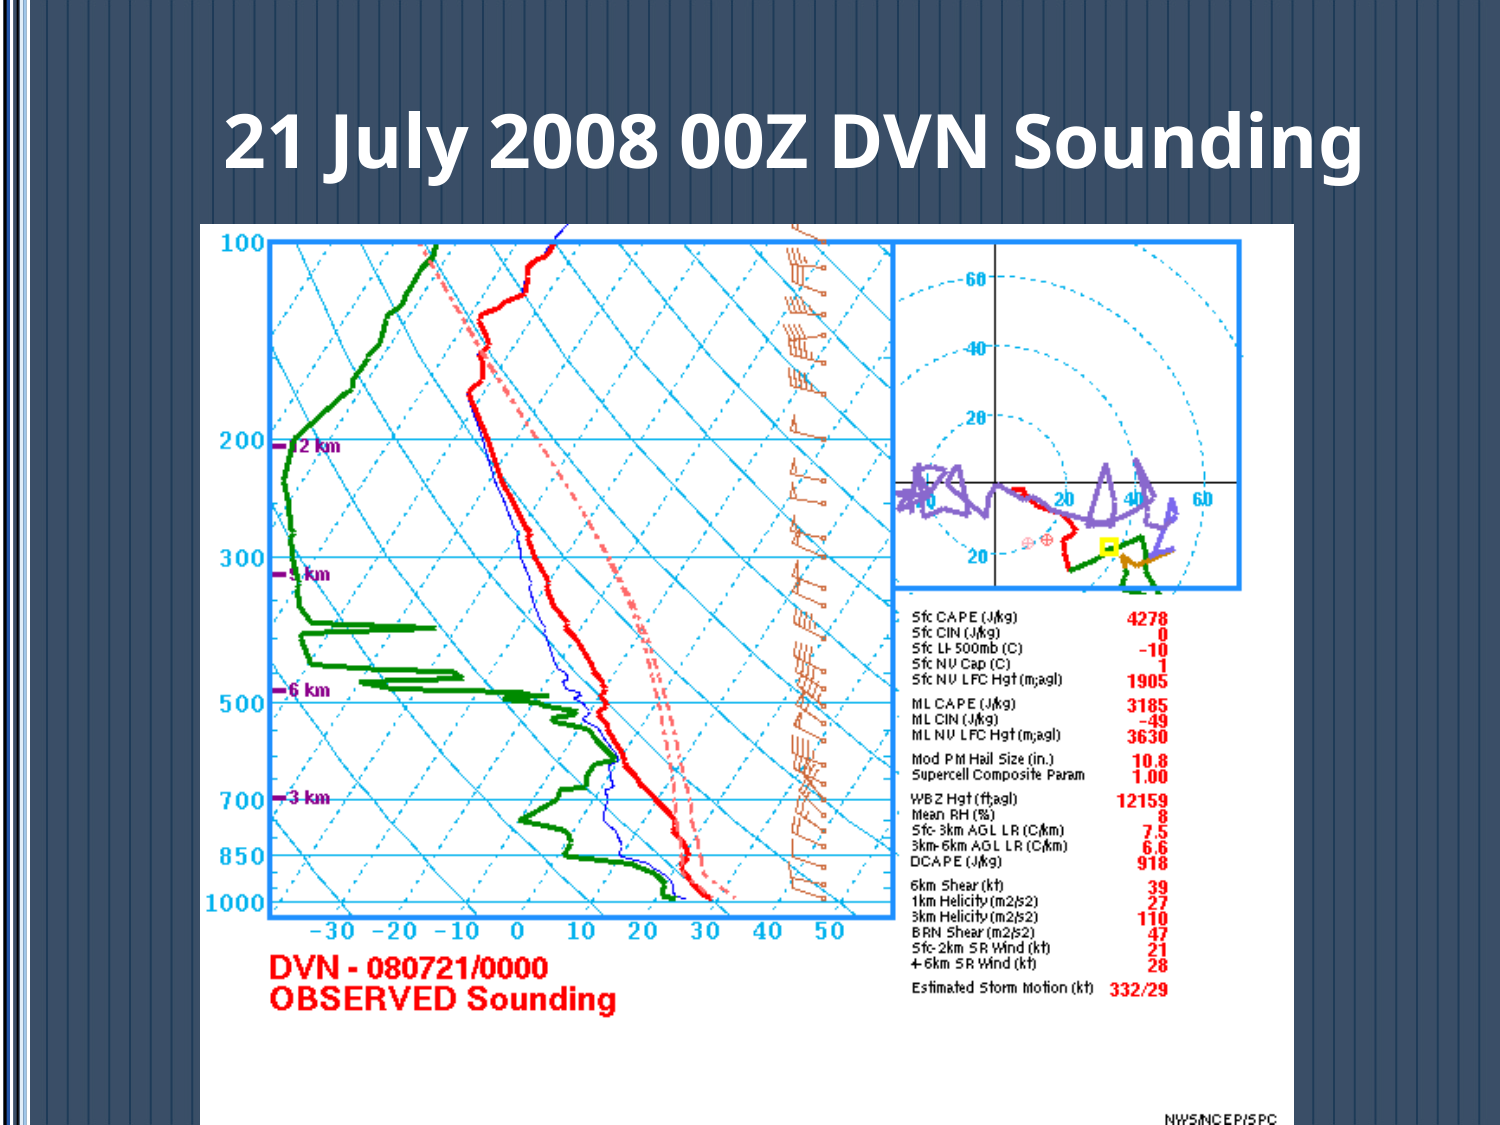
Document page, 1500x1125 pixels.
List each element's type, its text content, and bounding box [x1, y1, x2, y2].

picture [199, 224, 1294, 1125]
title 21 July 2008 00Z DVN Sounding [193, 45, 1475, 233]
